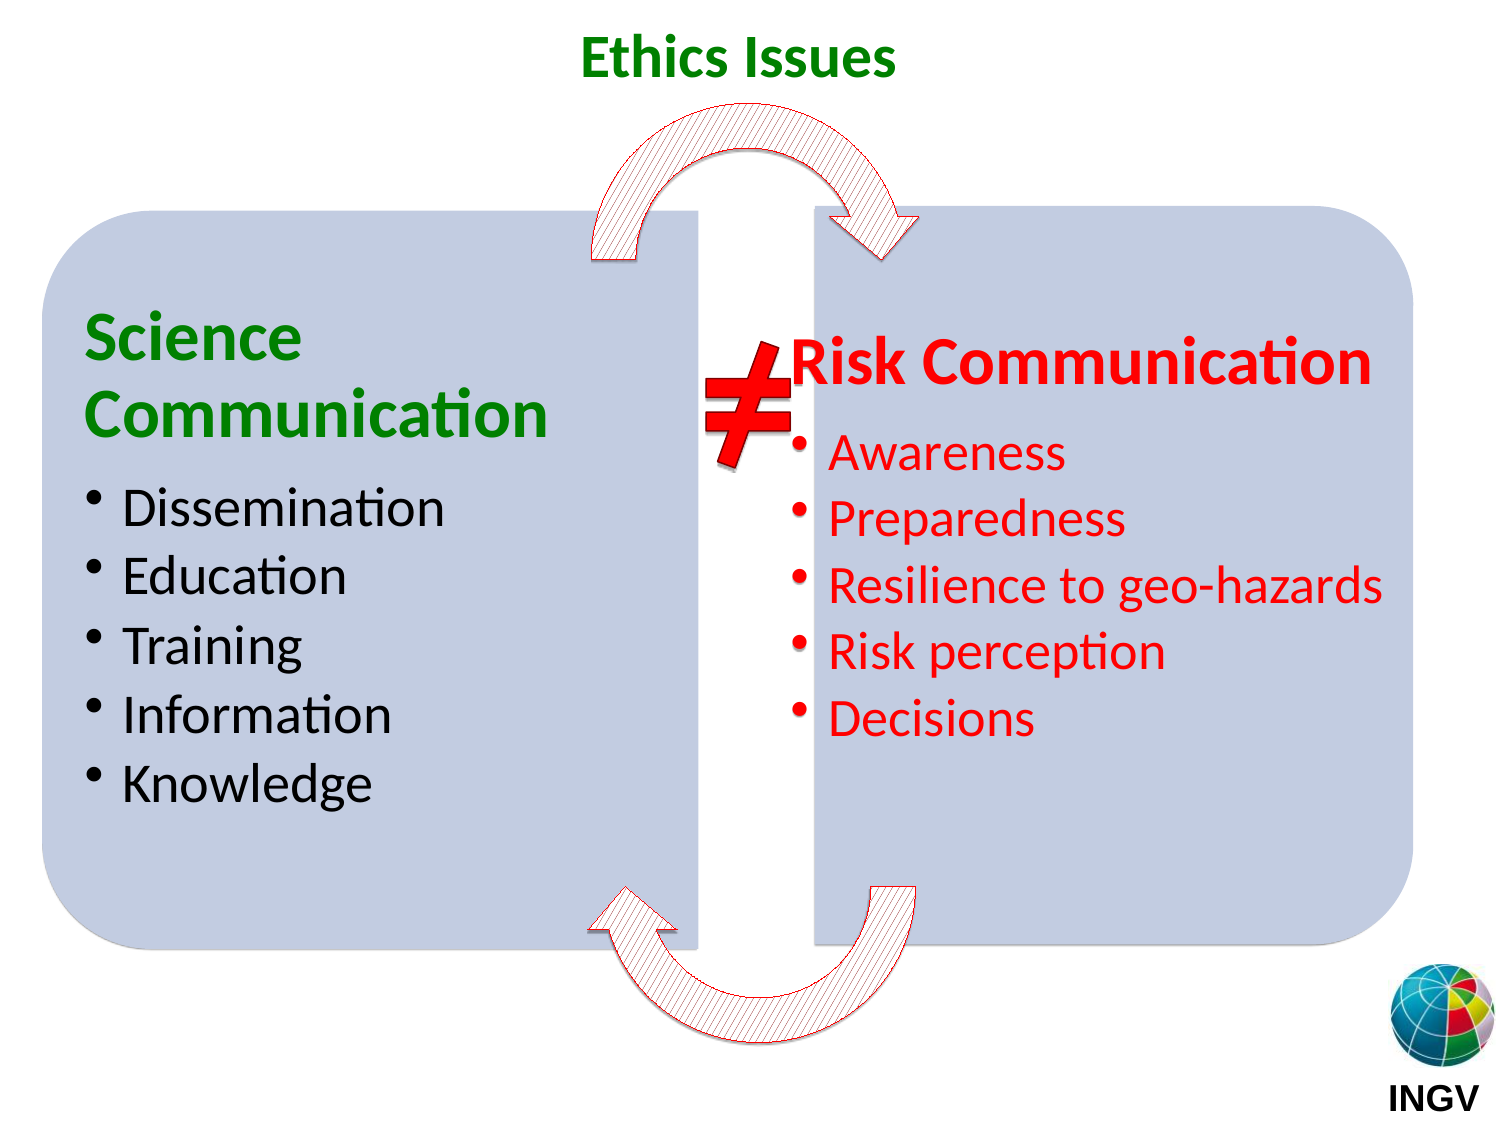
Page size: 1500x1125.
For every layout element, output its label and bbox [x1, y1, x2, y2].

picture [1439, 964, 1496, 1068]
picture [1388, 964, 1438, 1068]
picture [1440, 973, 1446, 985]
title [72, 8, 1405, 97]
